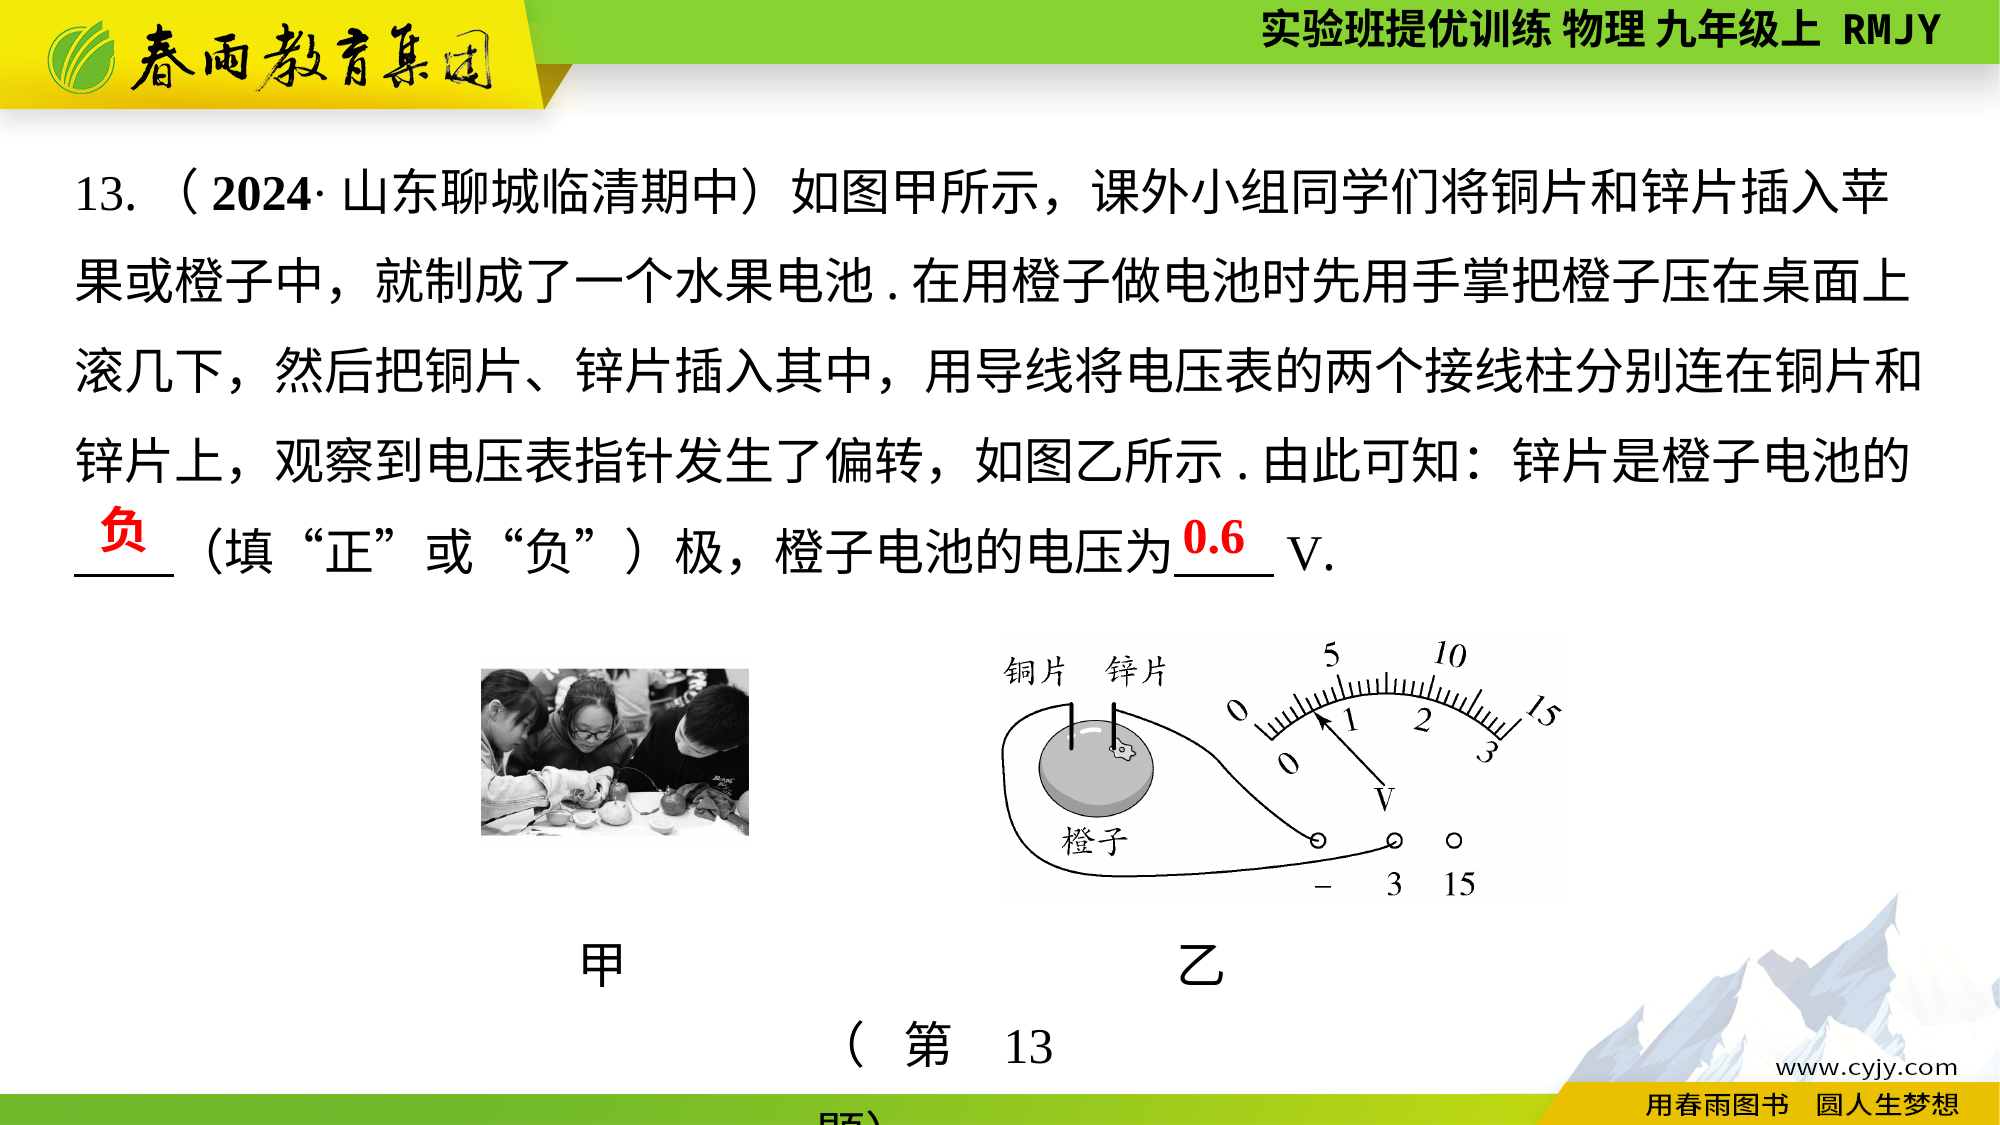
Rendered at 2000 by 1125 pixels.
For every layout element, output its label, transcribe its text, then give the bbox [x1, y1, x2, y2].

text_box 0.6 [1167, 496, 1322, 571]
list 13.（2024·山东聊城临清期中）如图甲所示，课外小组同学们将铜片和锌片插入苹果或橙子中，就制成了一个水果电池.在用橙子做电池时先用手掌把橙子压在桌面上滚几下，然后把铜片、锌片插入其中，用导线将电压表的两个接线柱分别连在铜片和锌片上，观察到电压表指针发生了偏转，如图乙所示.由此可知：锌片是橙子电池的 （填“正”或“负”）极，橙子电池的电压为 V. [59, 122, 1944, 592]
text_box 甲 乙 [562, 896, 1563, 1001]
text_box （第13题） [800, 975, 1081, 1081]
picture [0, 0, 2000, 1125]
text_box 负 [84, 491, 165, 567]
